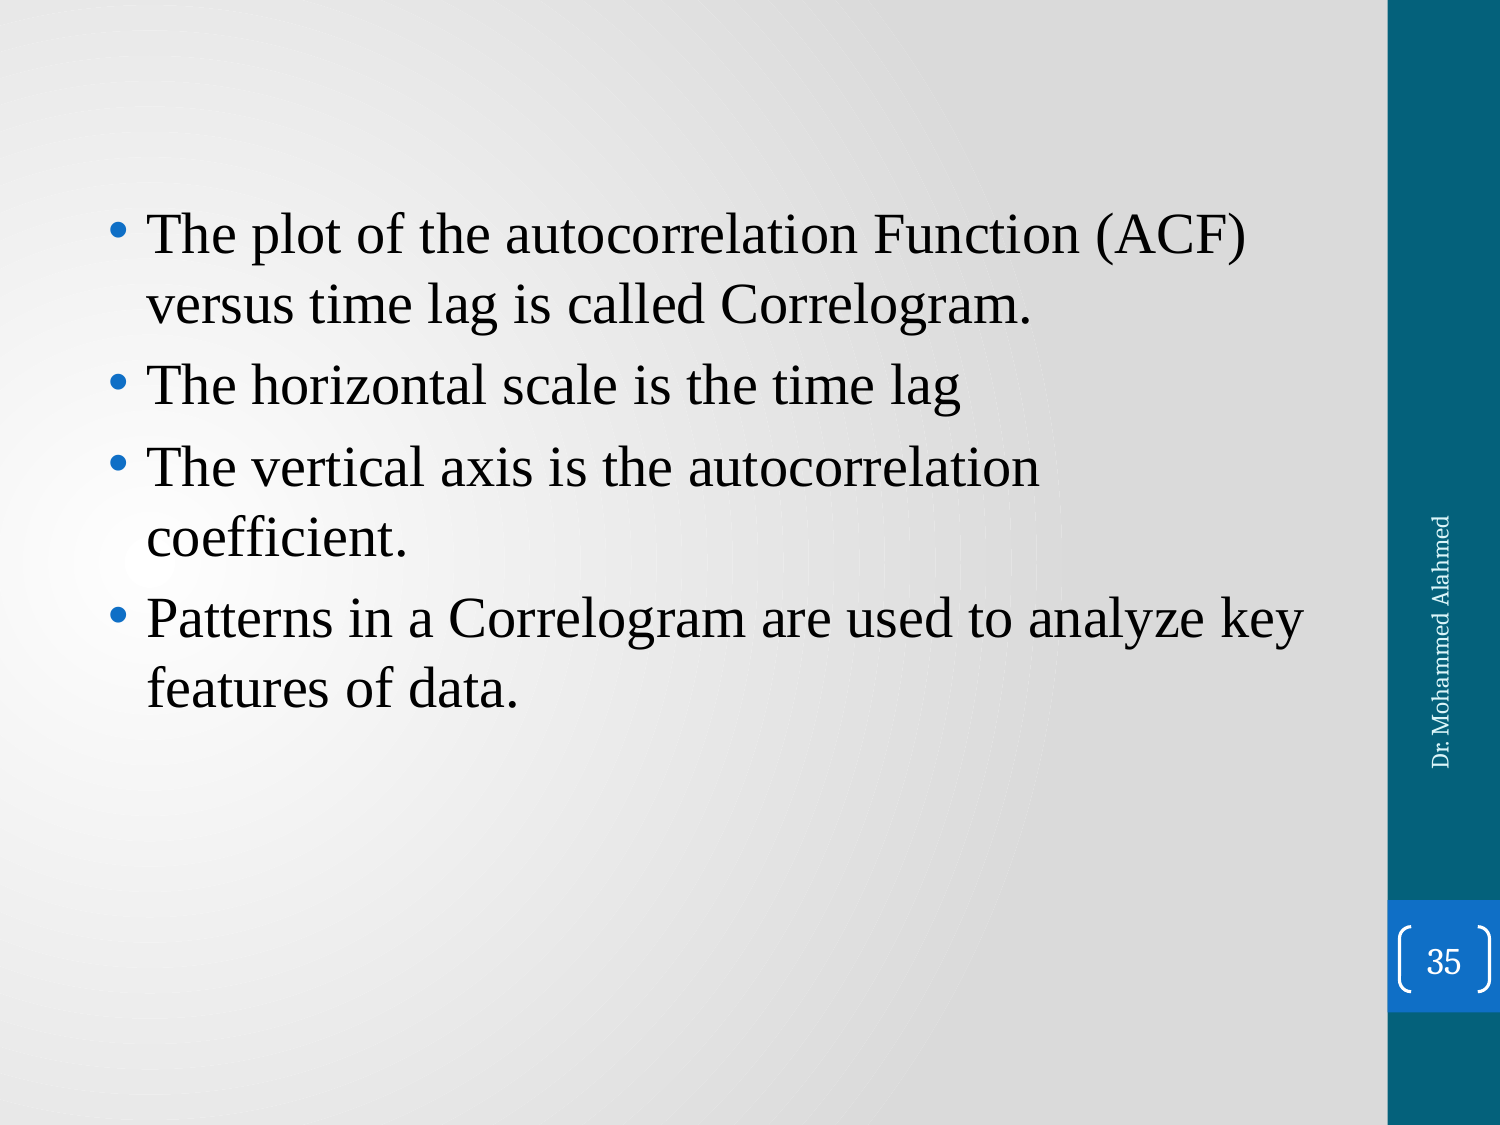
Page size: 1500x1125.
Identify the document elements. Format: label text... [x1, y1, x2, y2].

slide_number 35 [1397, 925, 1492, 994]
list The plot of the autocorrelation Function (ACF) versus time lag is called Correlogram. The horizontal scale is the time lag The vertical axis is the autocorrelation coefficient. Patterns in a Correlogram are used to analyze key features of data. [75, 187, 1325, 975]
footer Dr. Mohammed Alahmed [1408, 500, 1469, 889]
